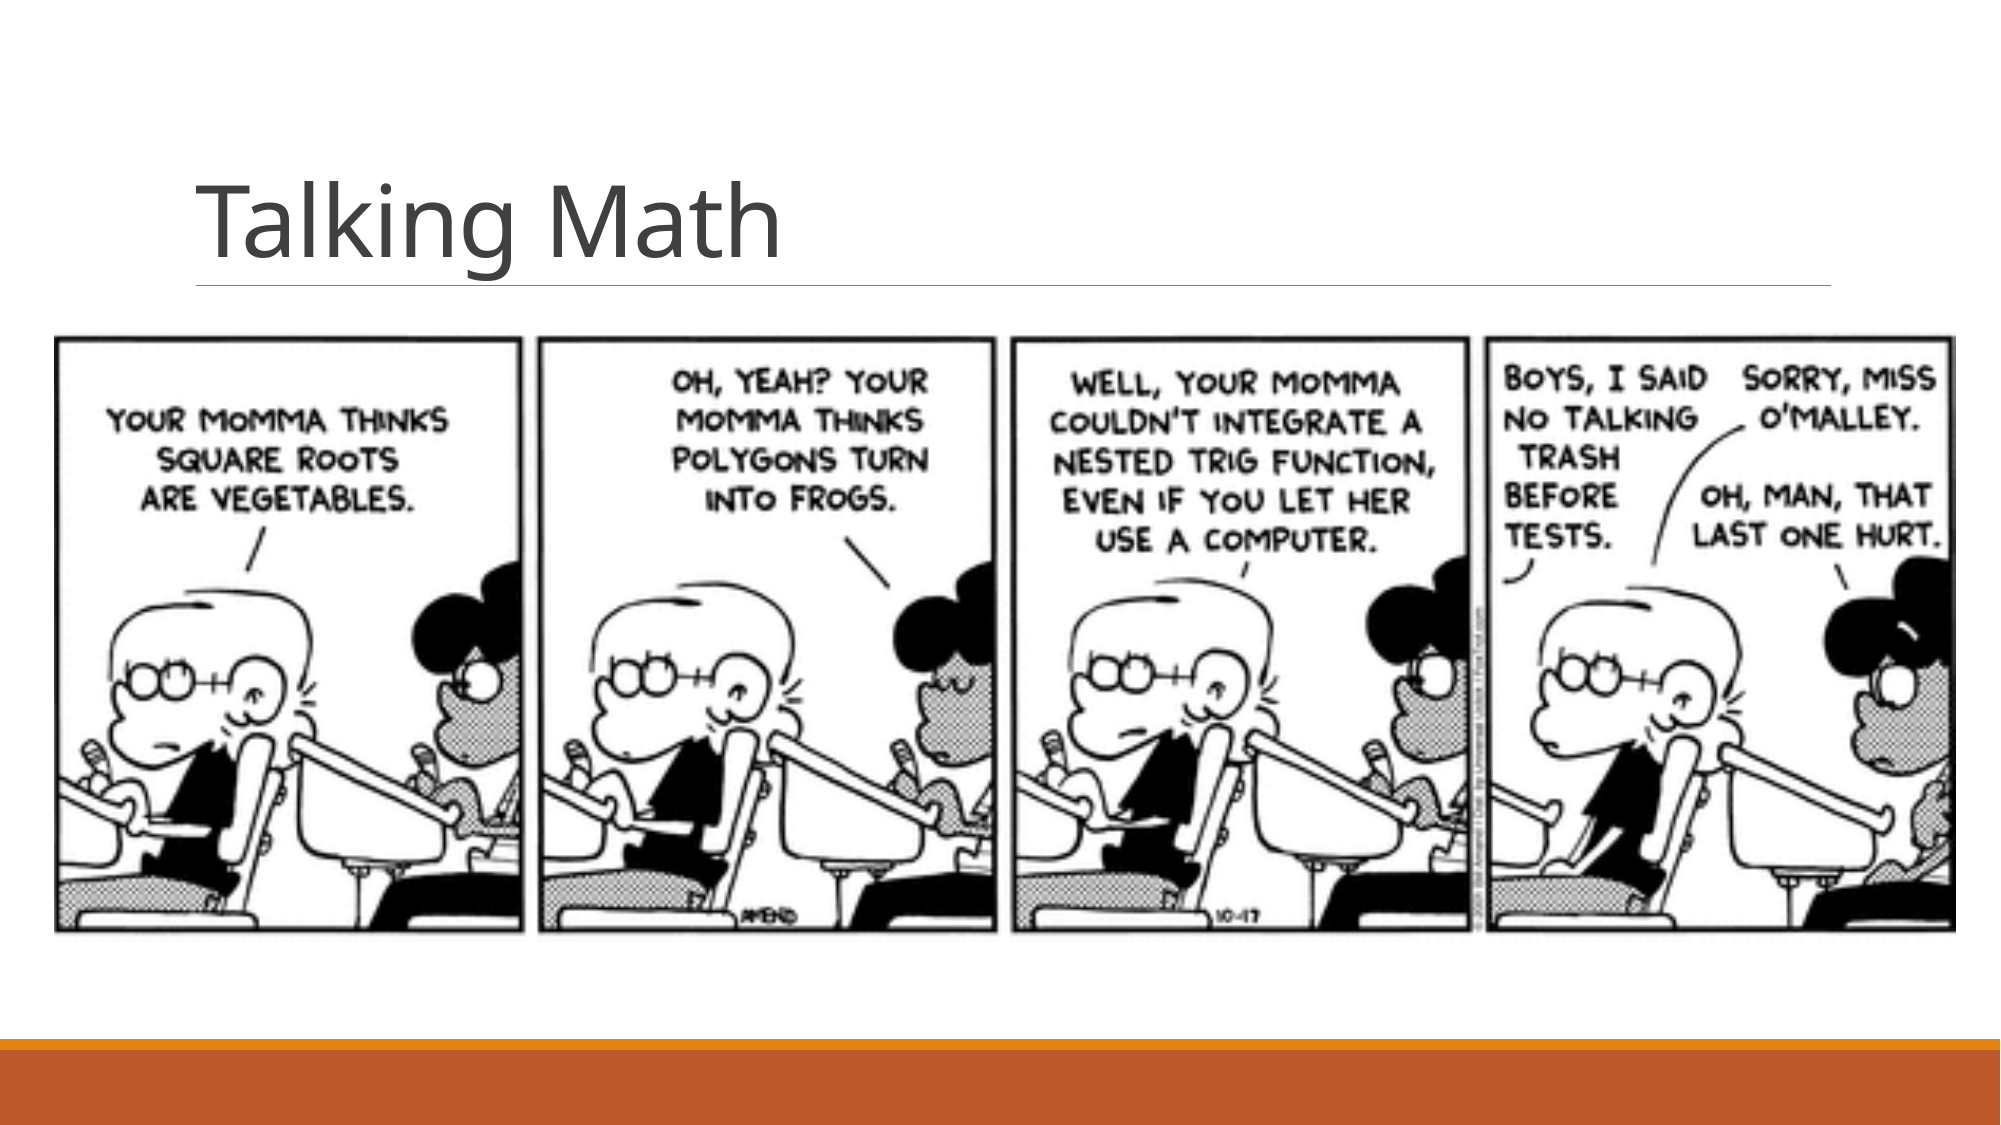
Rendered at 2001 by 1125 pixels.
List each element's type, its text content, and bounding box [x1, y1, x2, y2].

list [54, 330, 1956, 947]
title Talking Math [180, 47, 1830, 285]
